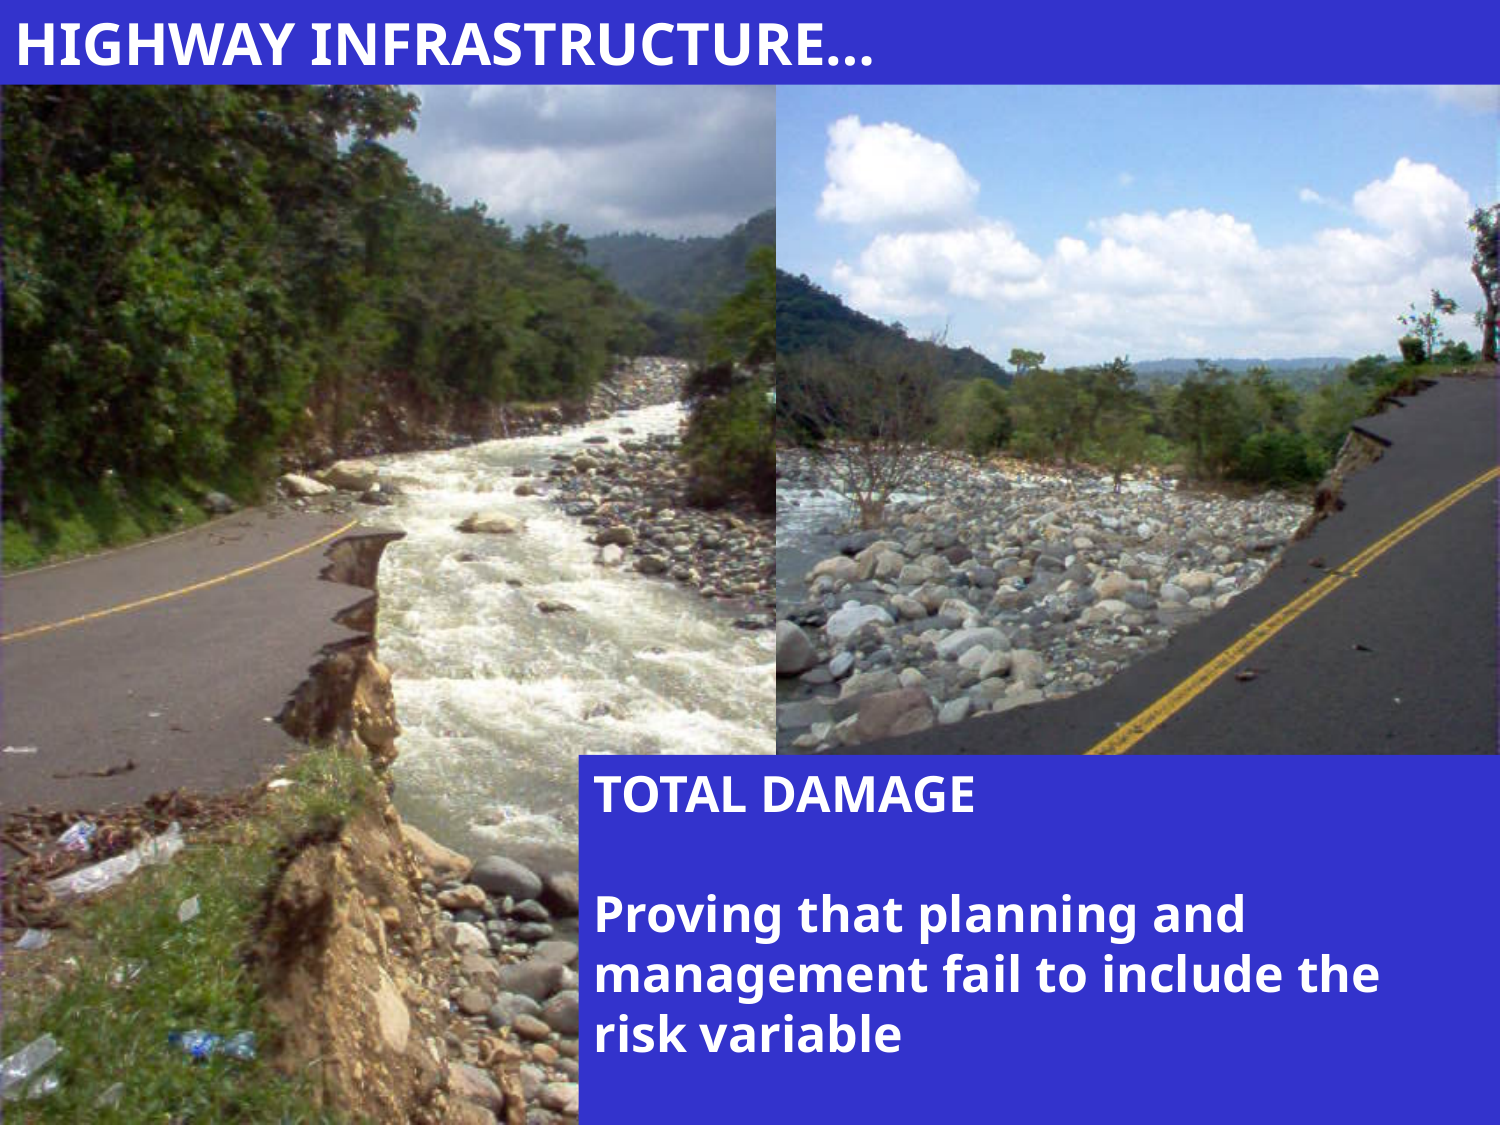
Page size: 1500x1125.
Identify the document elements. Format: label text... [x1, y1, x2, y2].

text_box TOTAL DAMAGE Proving that planning and management fail to include the risk variable [848, 972, 1500, 1125]
picture [0, 0, 1500, 1125]
